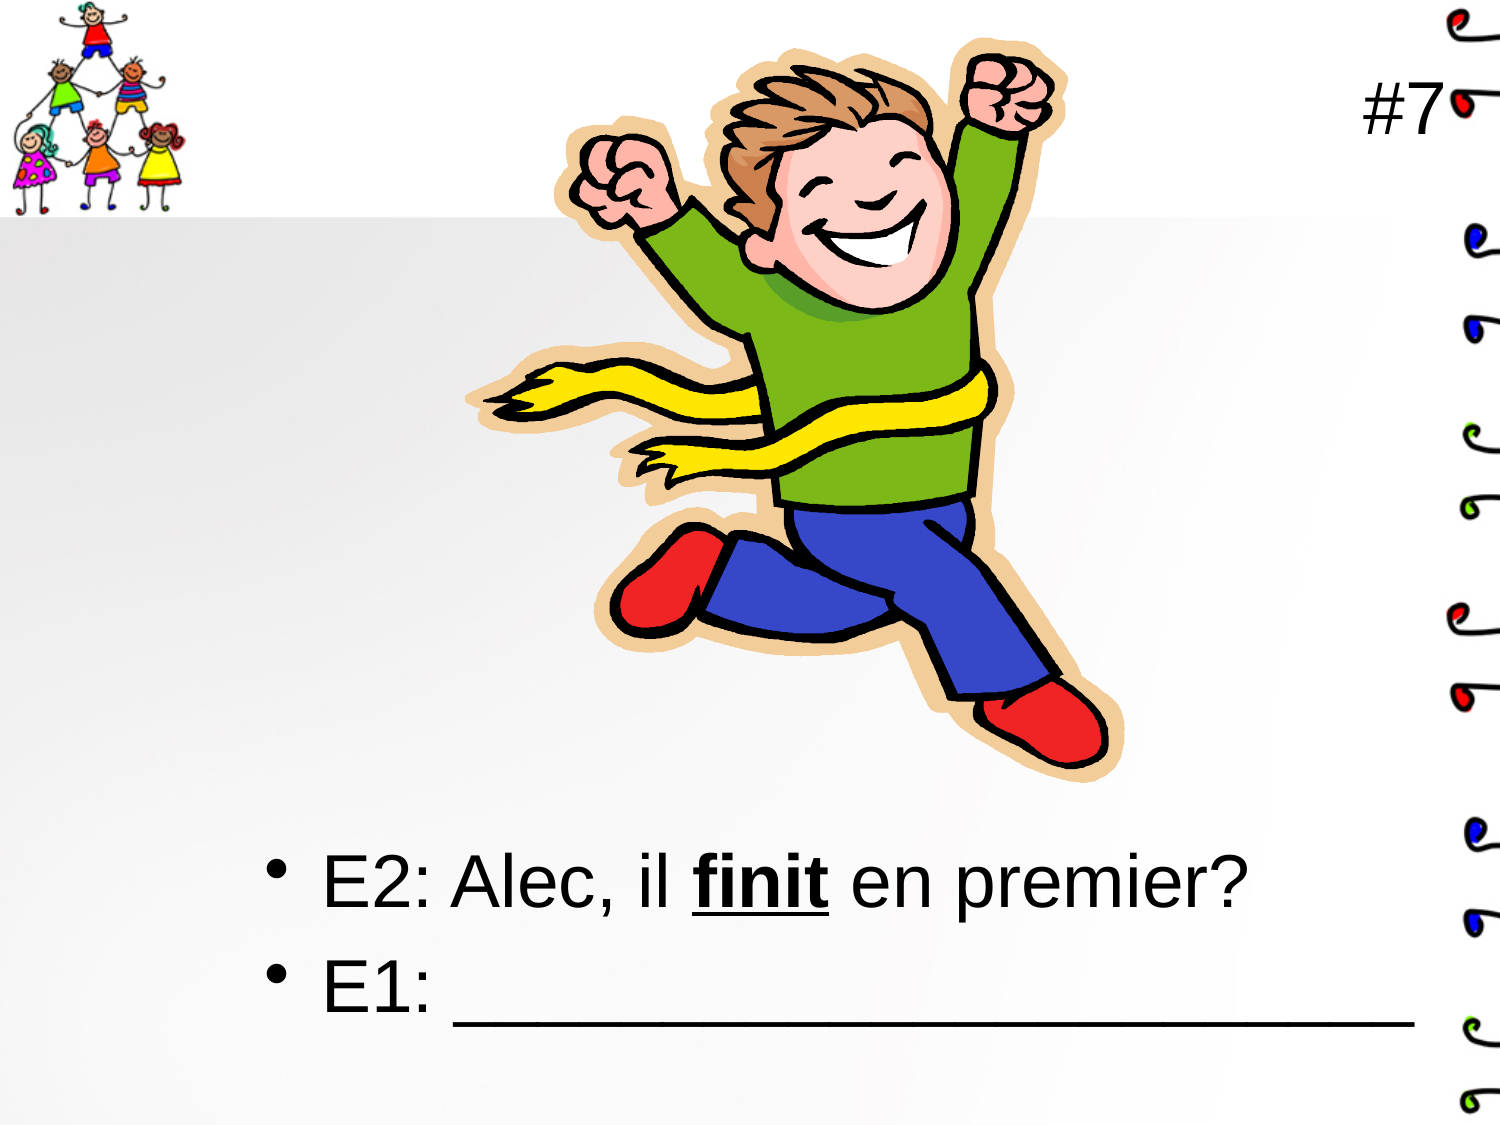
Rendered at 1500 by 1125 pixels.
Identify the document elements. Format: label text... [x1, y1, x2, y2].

title #7 [212, 16, 1463, 192]
list E2: Alec, il finit en premier? E1: _______________________ [249, 824, 1438, 1088]
picture [0, 0, 1500, 1125]
